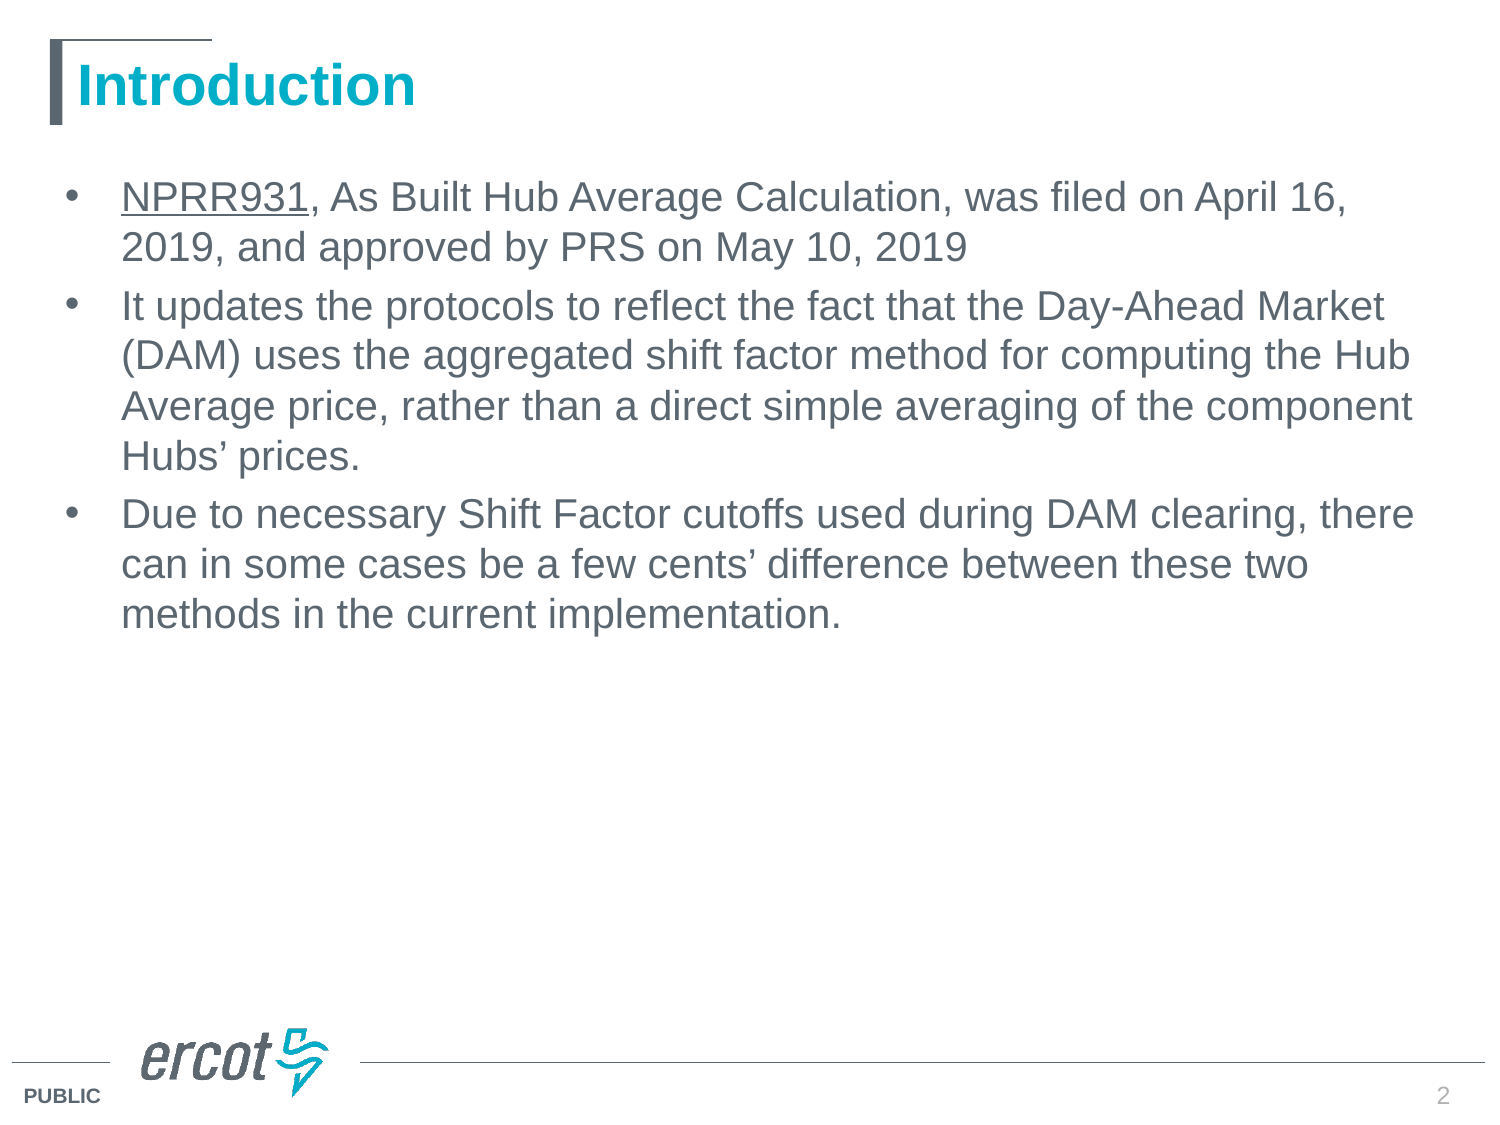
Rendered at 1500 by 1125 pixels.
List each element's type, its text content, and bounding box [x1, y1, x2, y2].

list NPRR931, As Built Hub Average Calculation, was filed on April 16, 2019, and approved by PRS on May 10, 2019 It updates the protocols to reflect the fact that the Day-Ahead Market (DAM) uses the aggregated shift factor method for computing the Hub Average price, rather than a direct simple averaging of the component Hubs’ prices. Due to necessary Shift Factor cutoffs used during DAM clearing, there can in some cases be a few cents’ difference between these two methods in the current implementation. [50, 162, 1450, 992]
slide_number 2 [1400, 1076, 1488, 1113]
picture [137, 1024, 332, 1100]
title Introduction [62, 39, 1450, 125]
